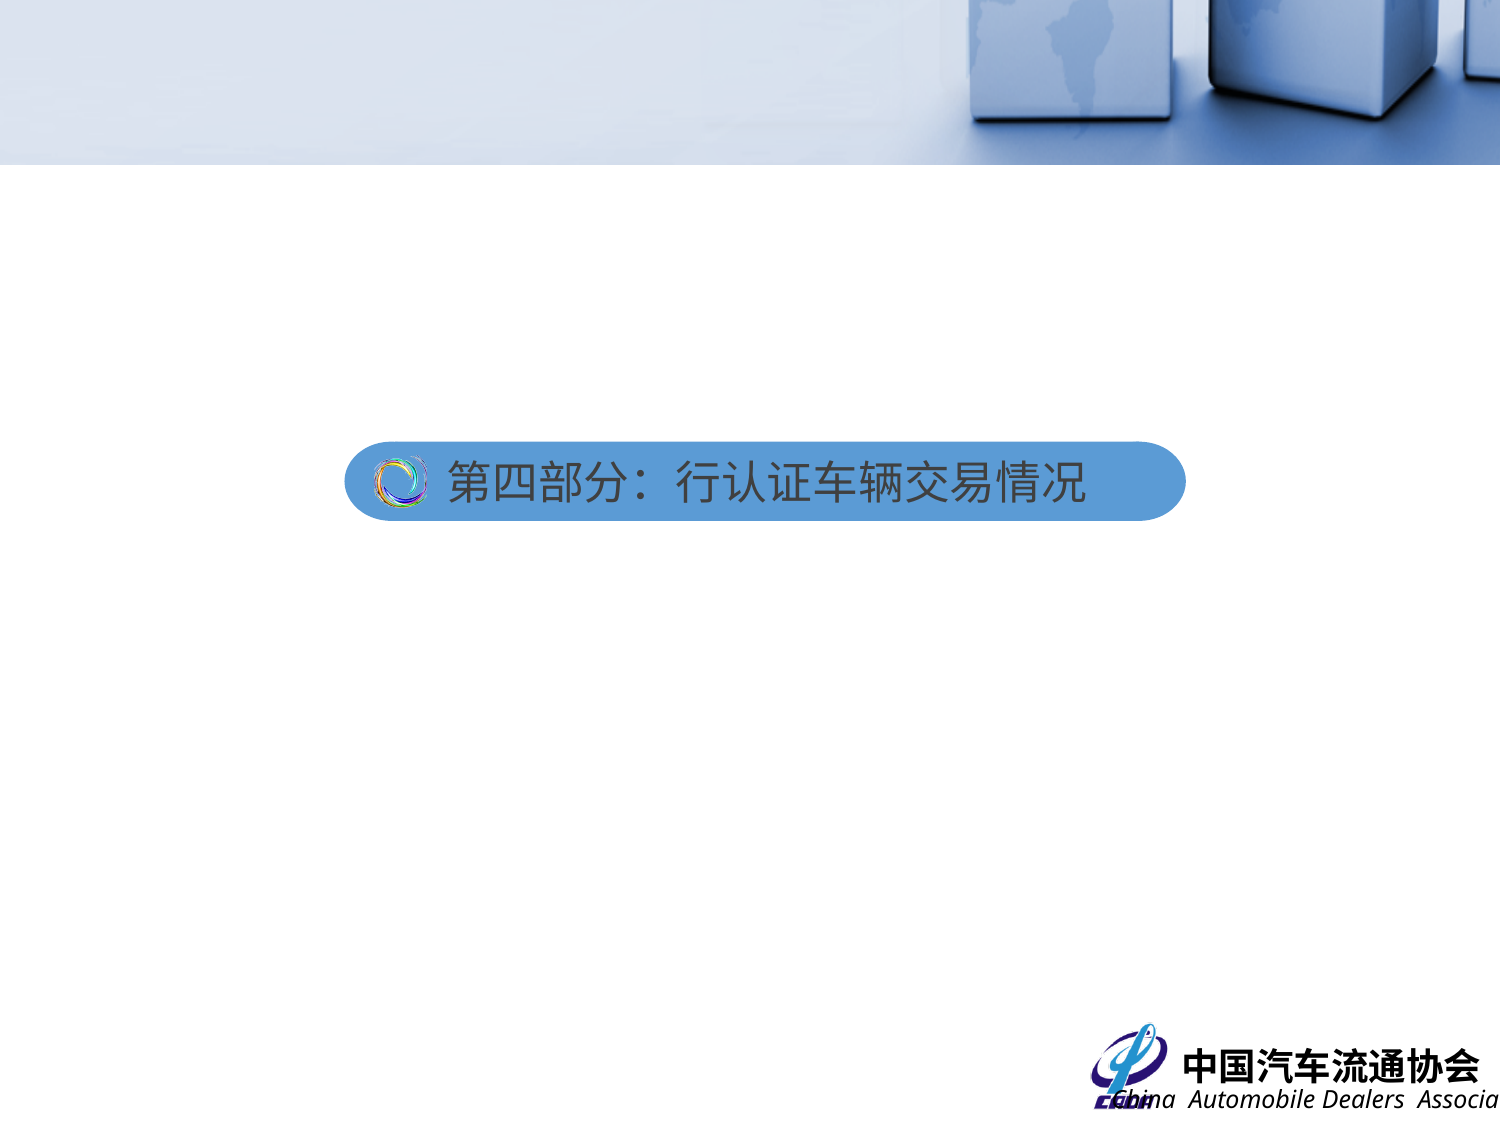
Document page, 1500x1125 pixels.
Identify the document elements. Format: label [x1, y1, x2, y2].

picture [1086, 1018, 1172, 1114]
text_box [344, 441, 1186, 521]
picture [374, 455, 427, 508]
picture [1164, 1096, 1171, 1106]
picture [0, 0, 1500, 165]
